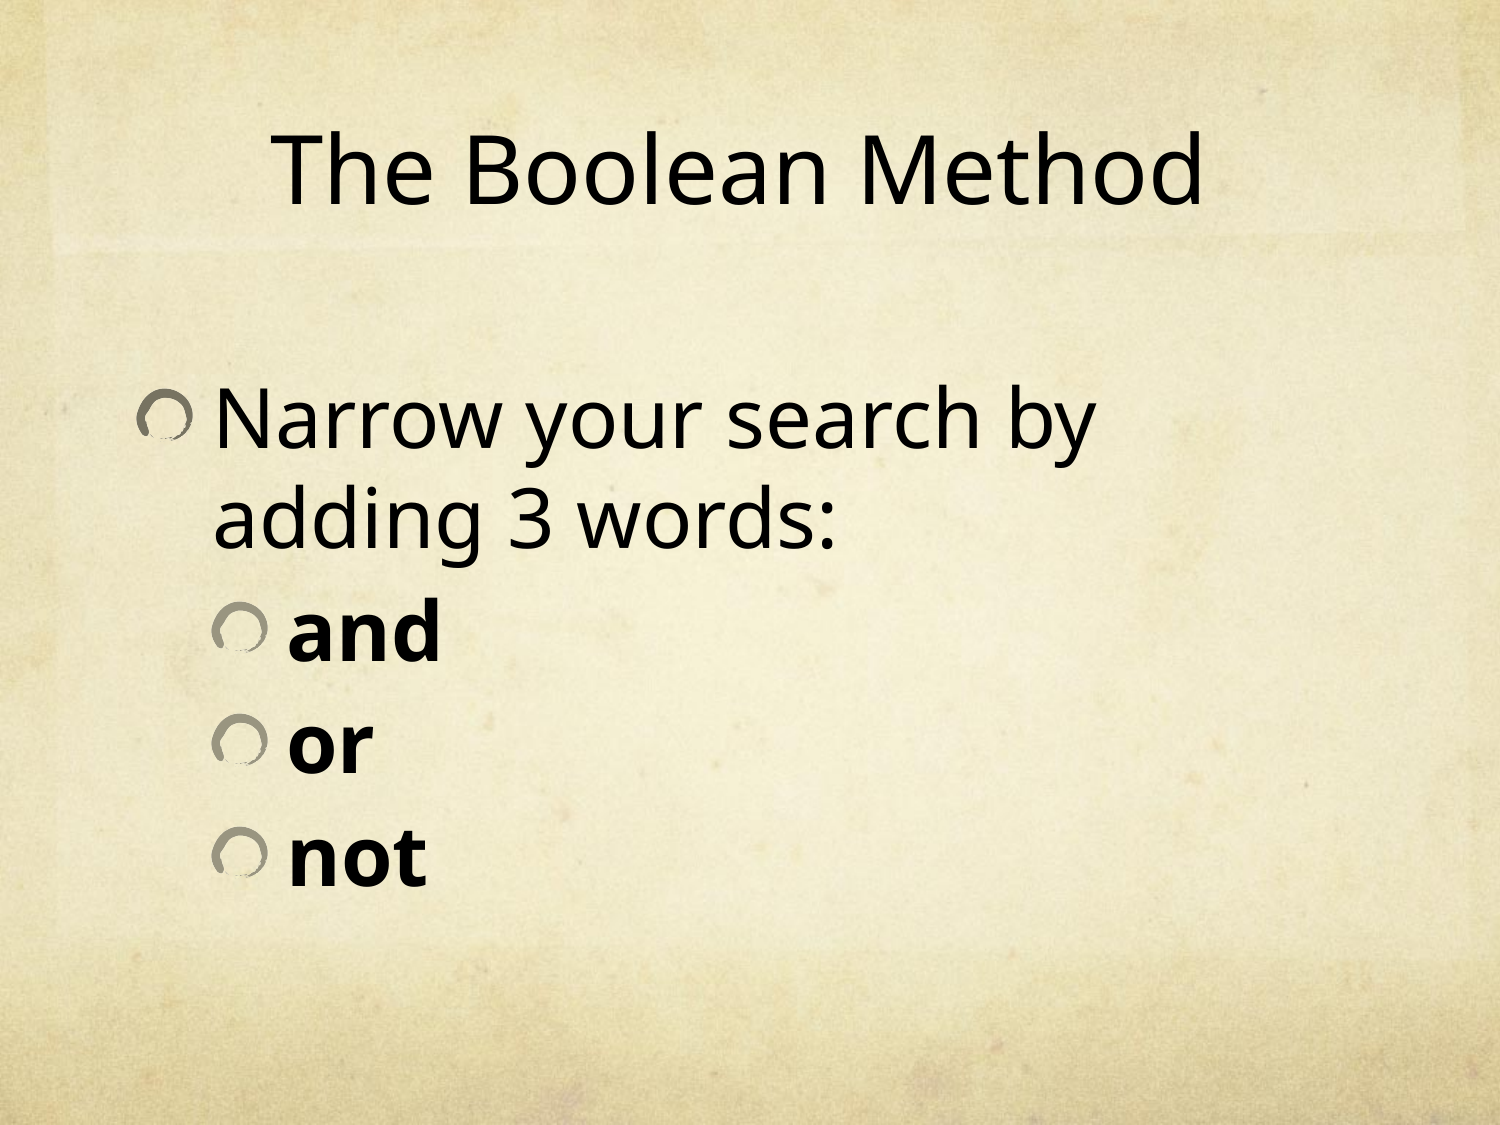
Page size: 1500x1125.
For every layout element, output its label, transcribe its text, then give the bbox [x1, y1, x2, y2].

title The Boolean Method [85, 152, 1393, 295]
list Narrow your search by adding 3 words: and or not [121, 357, 1393, 1013]
picture [0, 0, 1500, 1125]
